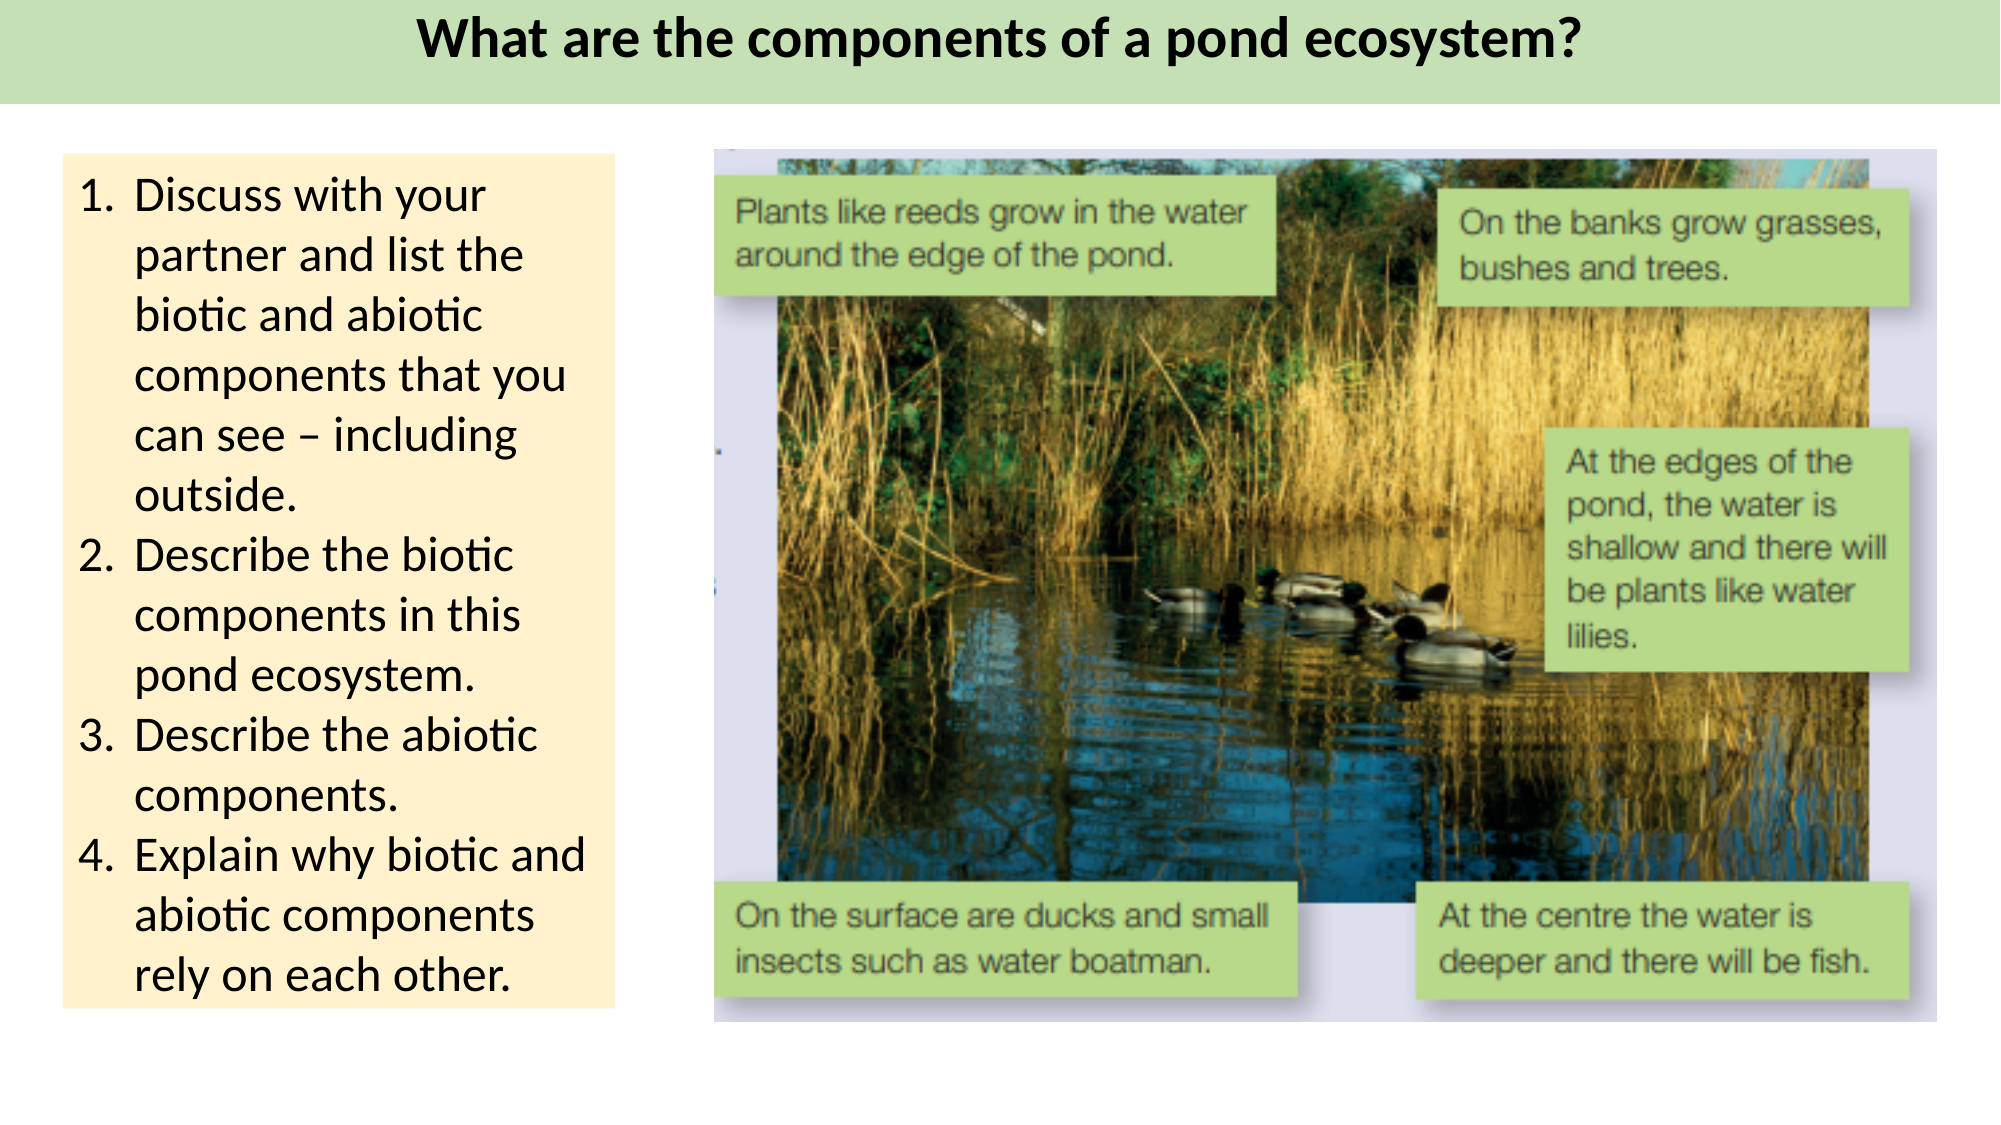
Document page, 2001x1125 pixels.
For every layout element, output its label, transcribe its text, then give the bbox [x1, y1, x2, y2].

text_box Discuss with your partner and list the biotic and abiotic components that you can see – including outside. Describe the biotic components in this pond ecosystem. Describe the abiotic components. Explain why biotic and abiotic components rely on each other. [63, 153, 616, 1009]
text_box What are the components of a pond ecosystem? [0, 0, 2000, 104]
picture [714, 149, 1937, 1022]
